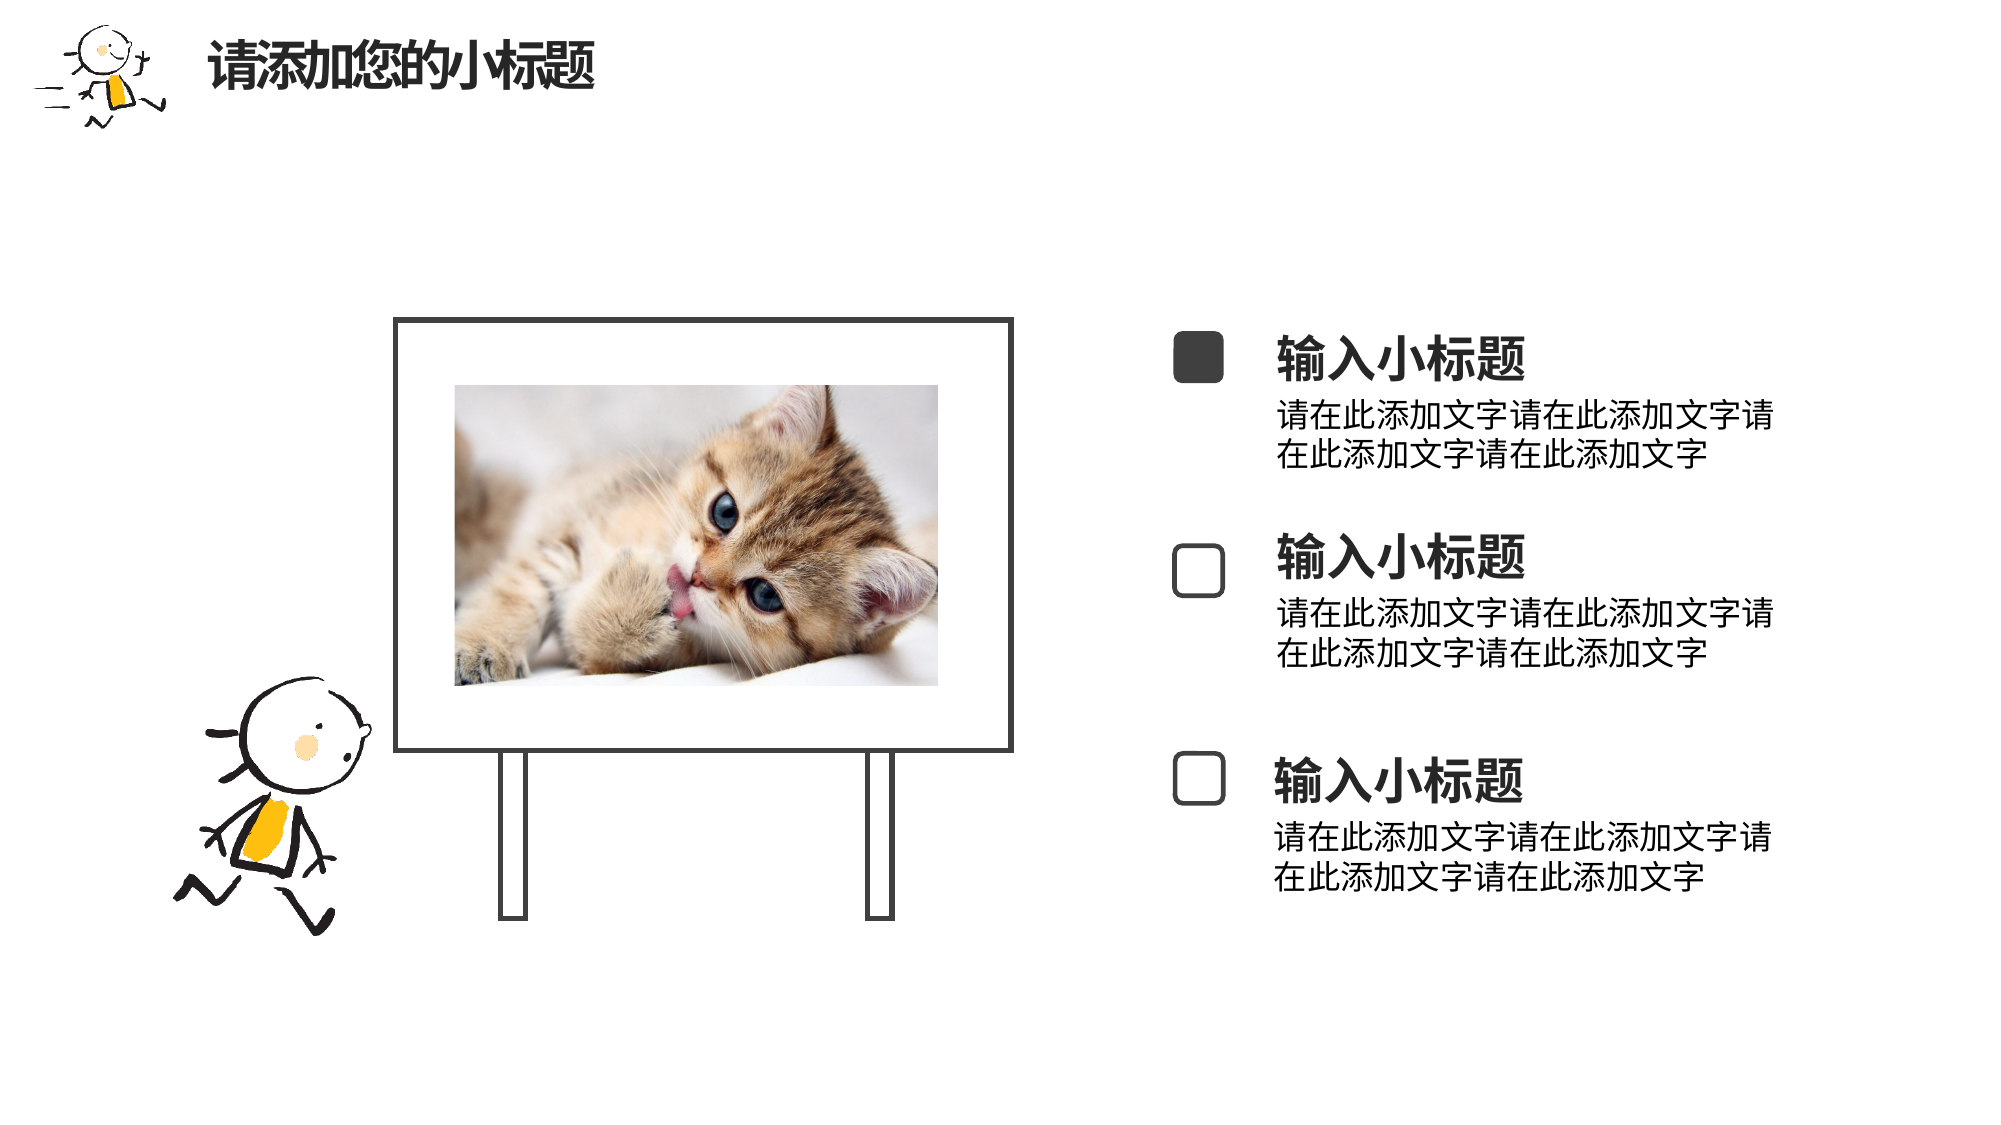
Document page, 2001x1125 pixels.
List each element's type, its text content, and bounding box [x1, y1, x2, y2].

text_box 输入小标题 [1261, 319, 1588, 386]
text_box 输入小标题 [1261, 518, 1588, 584]
text_box 请在此添加文字请在此添加文字请在此添加文字请在此添加文字 [1261, 584, 1802, 680]
text_box [1174, 752, 1225, 805]
picture [19, 17, 176, 140]
text_box 请添加您的小标题 [191, 23, 612, 104]
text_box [395, 319, 1011, 919]
text_box [1173, 331, 1224, 384]
text_box 请在此添加文字请在此添加文字请在此添加文字请在此添加文字 [1259, 808, 1800, 904]
text_box 输入小标题 [1259, 742, 1585, 808]
text_box 请在此添加文字请在此添加文字请在此添加文字请在此添加文字 [1261, 386, 1802, 481]
text_box [1173, 544, 1224, 597]
picture [162, 657, 381, 949]
